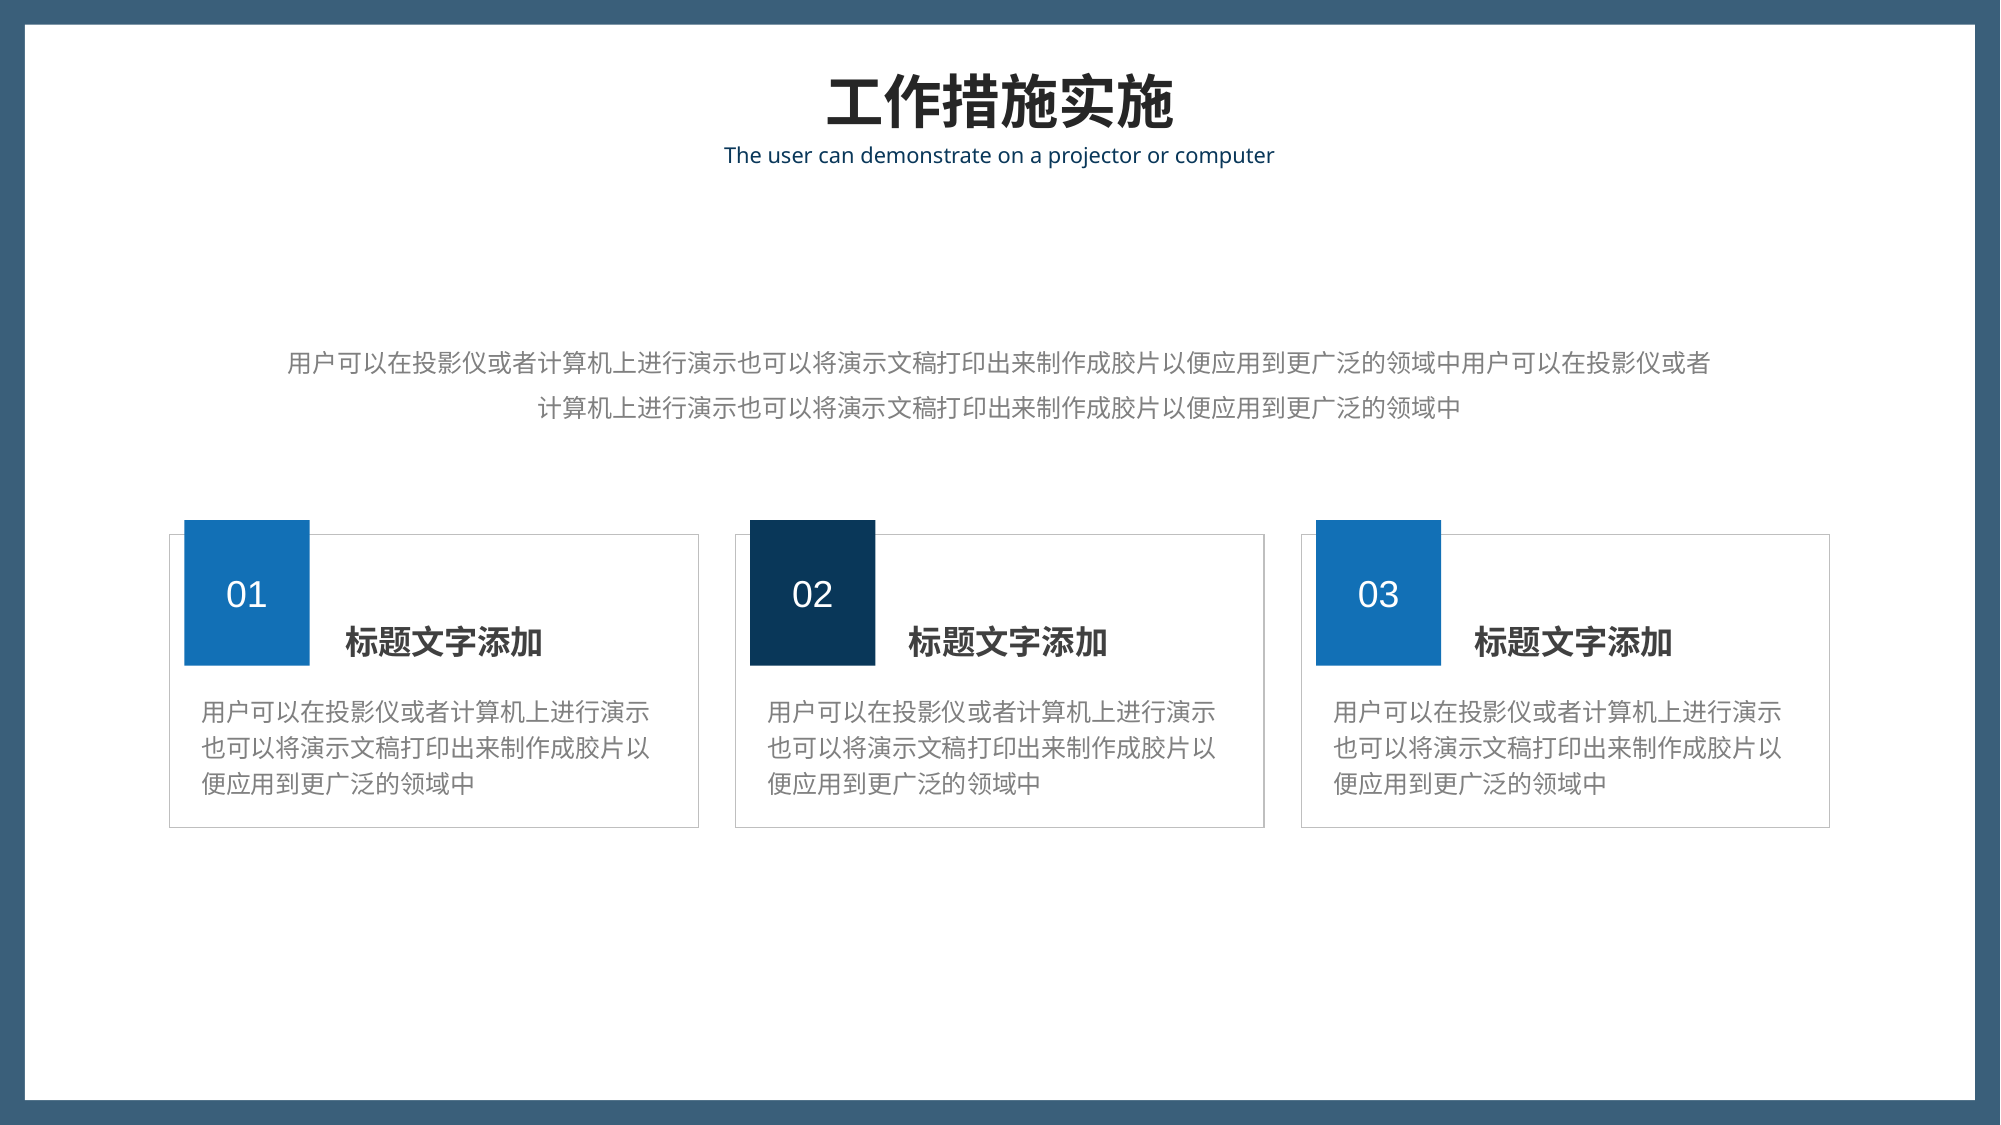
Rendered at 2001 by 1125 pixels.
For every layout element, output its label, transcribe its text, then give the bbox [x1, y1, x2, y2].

text_box 用户可以在投影仪或者计算机上进行演示也可以将演示文稿打印出来制作成胶片以便应用到更广泛的领域中用户可以在投影仪或者计算机上进行演示也可以将演示文稿打印出来制作成胶片以便应用到更广泛的领域中 [268, 324, 1732, 430]
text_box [1301, 520, 1830, 828]
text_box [690, 58, 1309, 176]
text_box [735, 520, 1265, 828]
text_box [169, 520, 699, 828]
